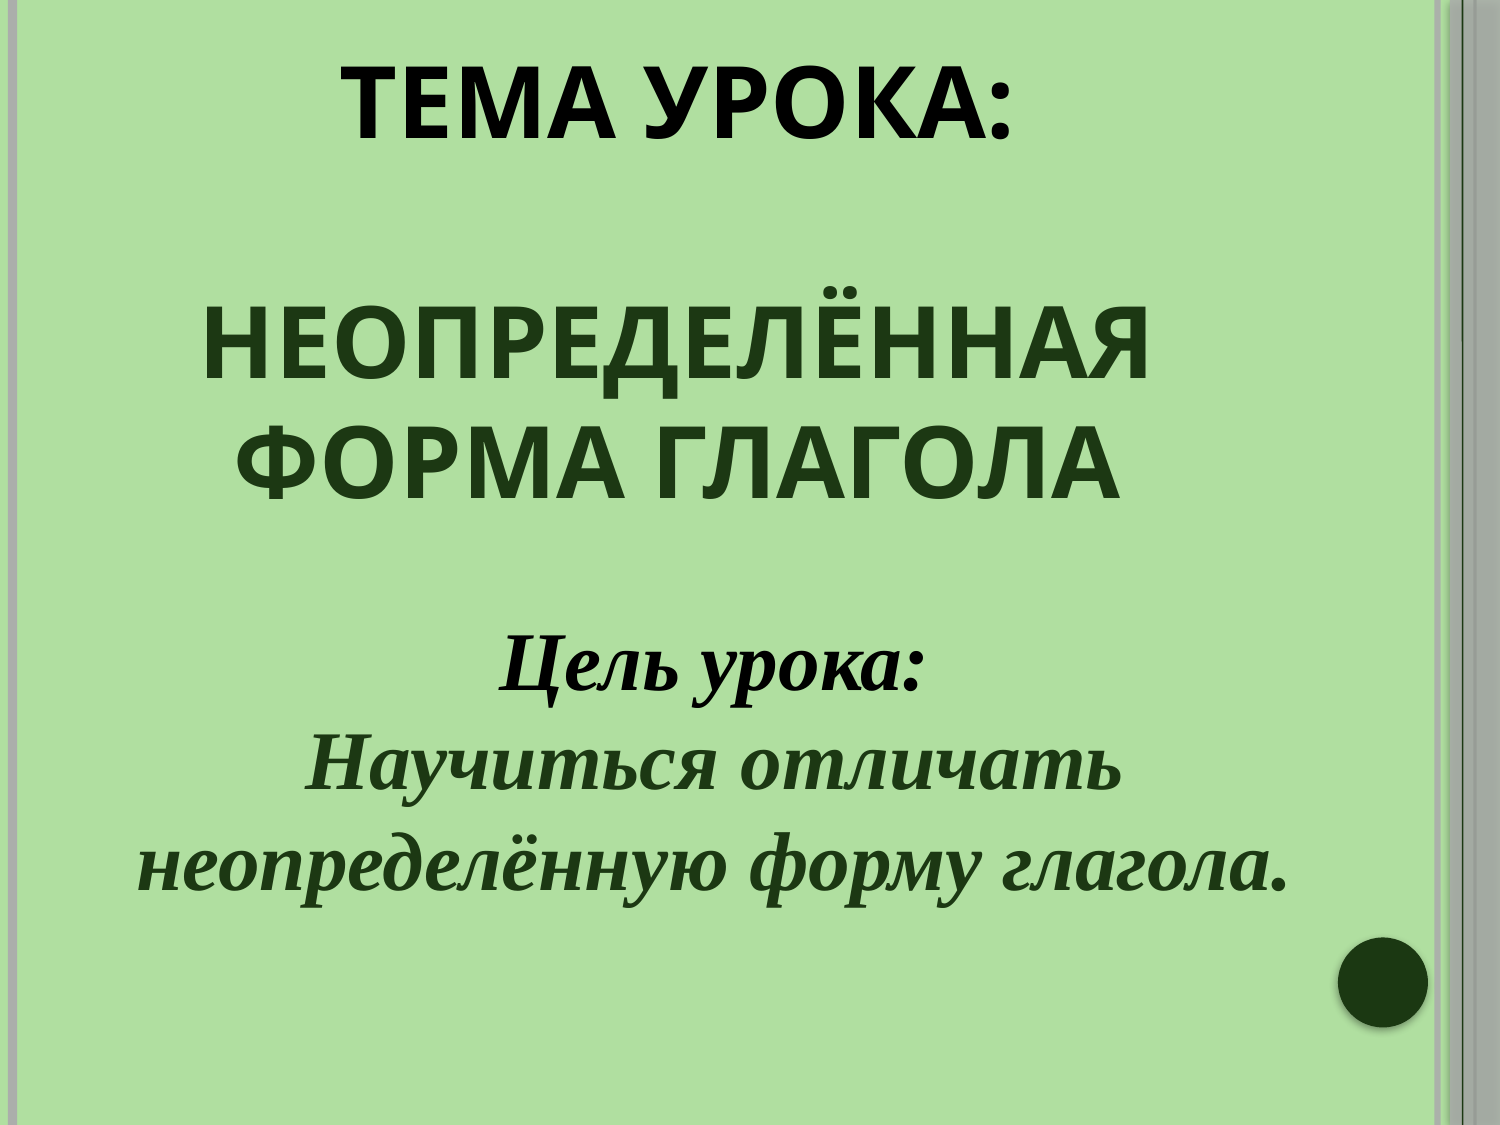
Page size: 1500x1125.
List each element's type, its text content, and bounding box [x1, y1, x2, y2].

text_box Цель урока: Научиться отличать неопределённую форму глагола. [59, 599, 1371, 915]
title ТЕМА УРОКА: Неопределённая форма глагола [64, 338, 1290, 526]
